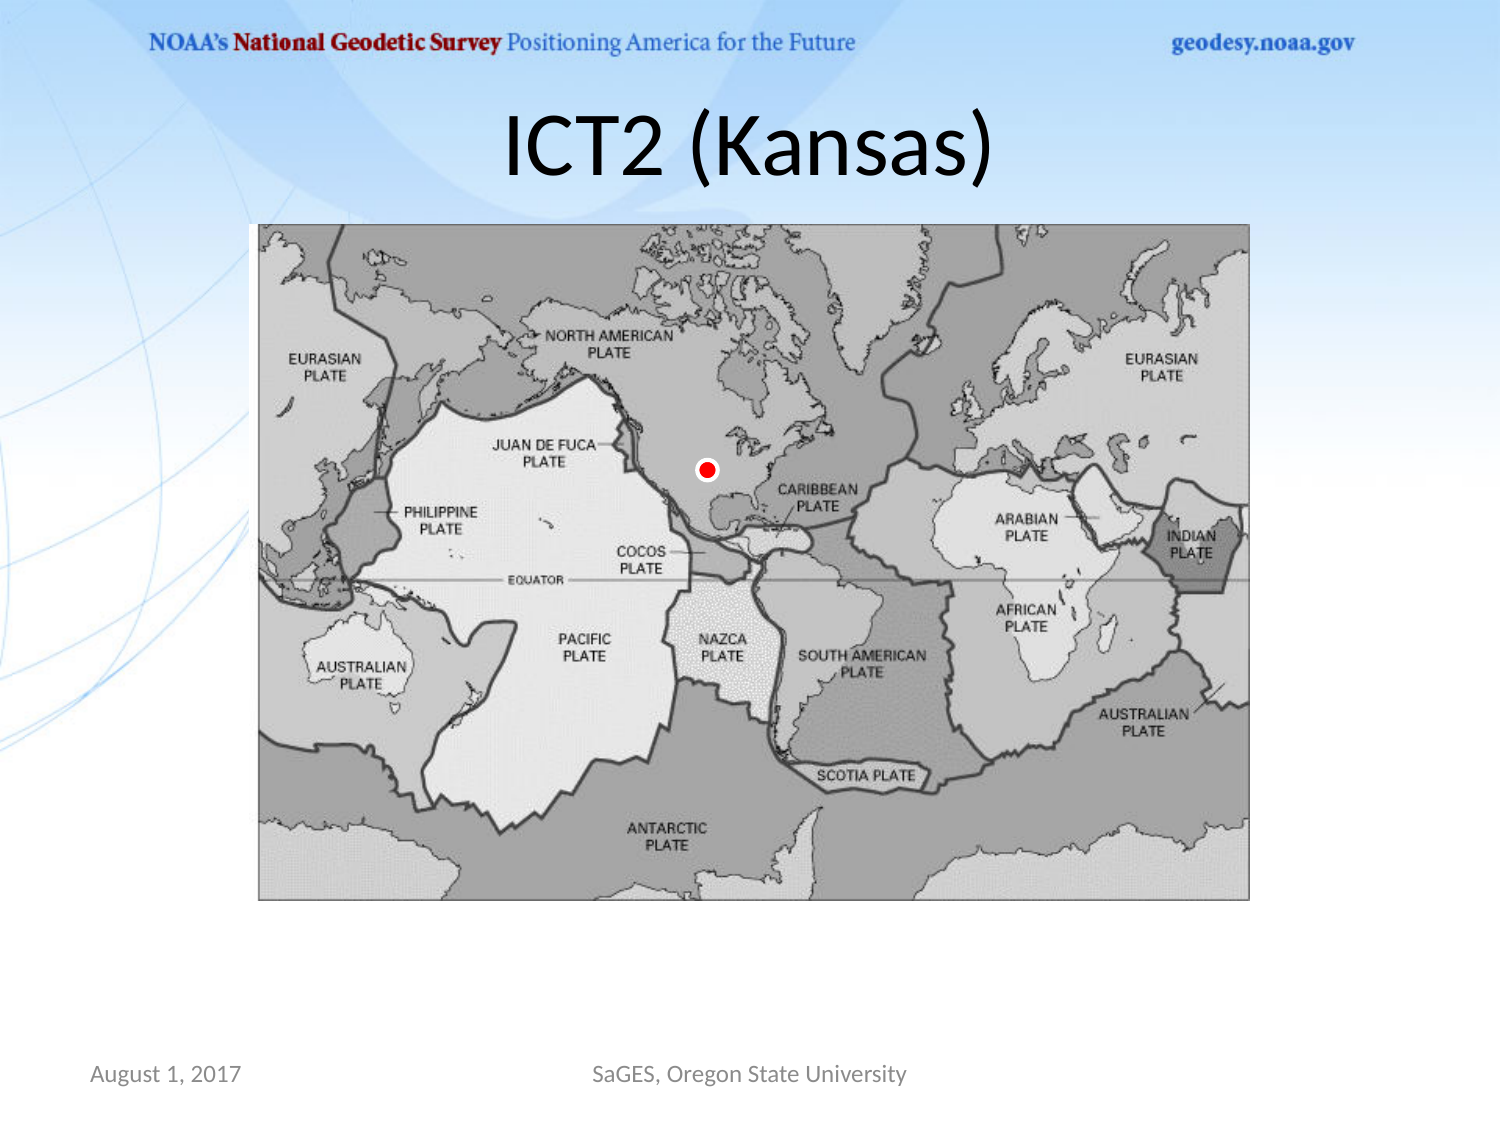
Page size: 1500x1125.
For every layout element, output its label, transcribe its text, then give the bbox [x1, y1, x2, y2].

footer SaGES, Oregon State University [512, 1042, 988, 1103]
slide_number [75, 1042, 425, 1103]
title ICT2 (Kansas) [75, 45, 1425, 233]
picture [0, 0, 1500, 1125]
